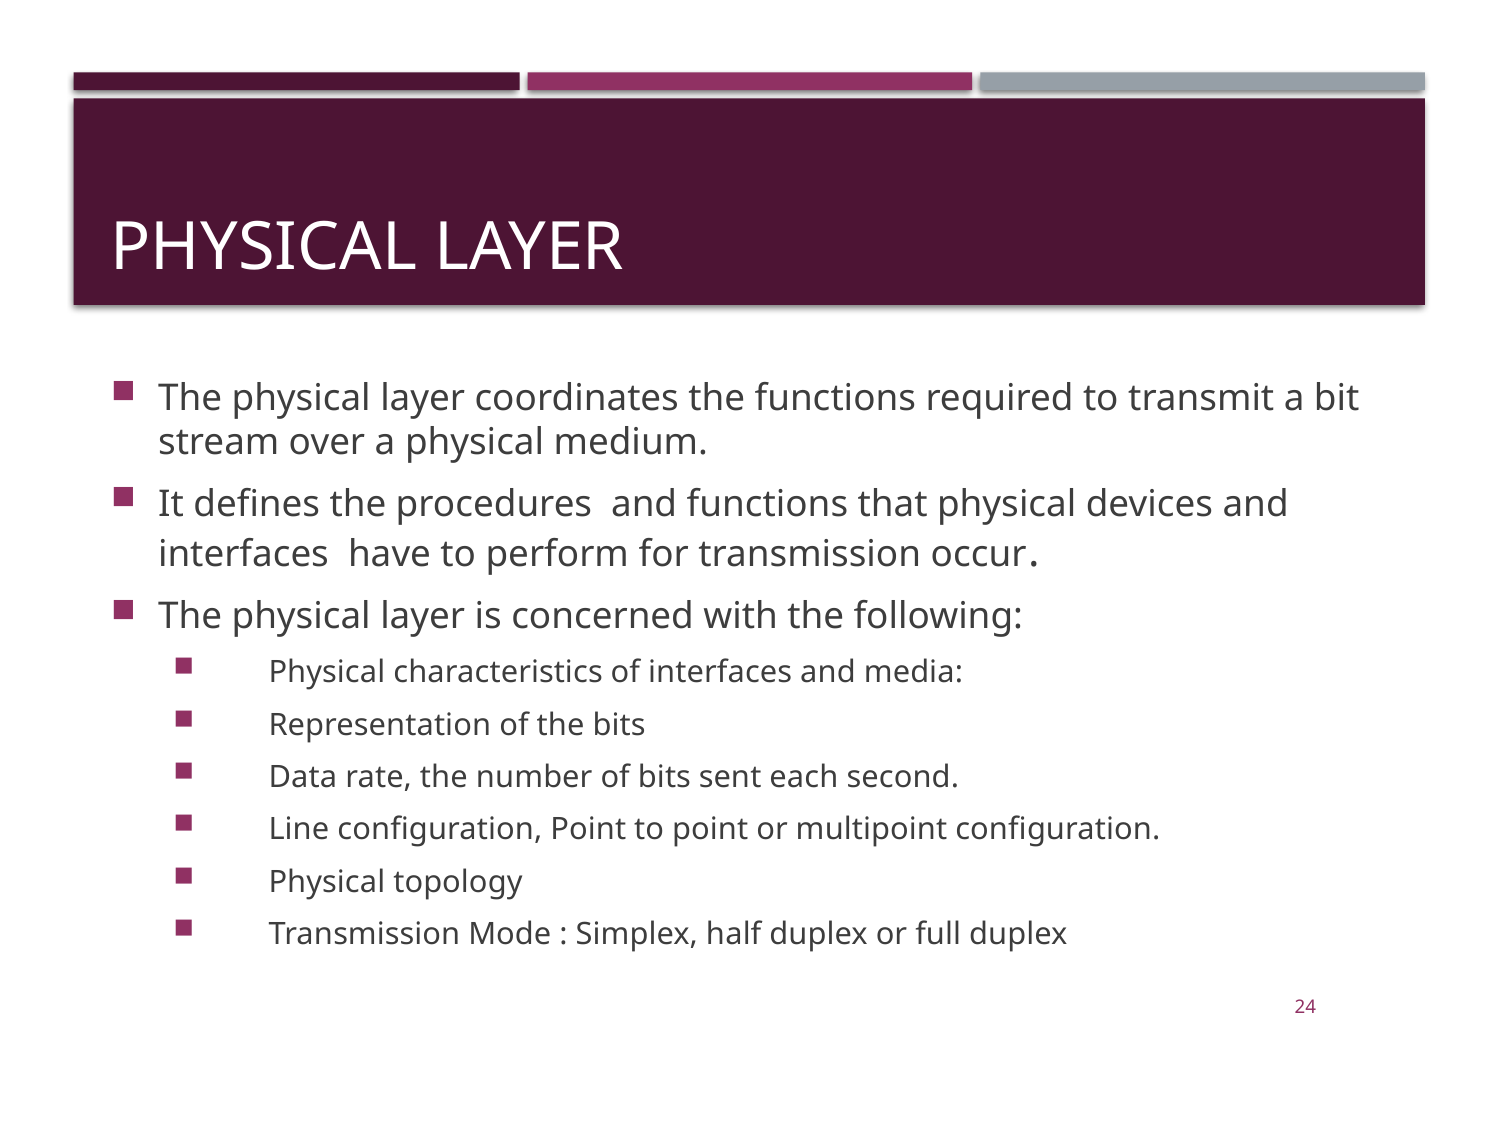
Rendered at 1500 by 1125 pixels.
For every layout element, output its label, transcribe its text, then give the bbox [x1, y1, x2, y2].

list The physical layer coordinates the functions required to transmit a bit stream over a physical medium. It defines the procedures and functions that physical devices and interfaces have to perform for transmission occur. The physical layer is concerned with the following: Physical characteristics of interfaces and media: Representation of the bits Data rate, the number of bits sent each second. Line configuration, Point to point or multipoint configuration. Physical topology Transmission Mode : Simplex, half duplex or full duplex [95, 365, 1406, 962]
title Physical layer [95, 112, 1406, 291]
slide_number 24 [1279, 977, 1406, 1037]
